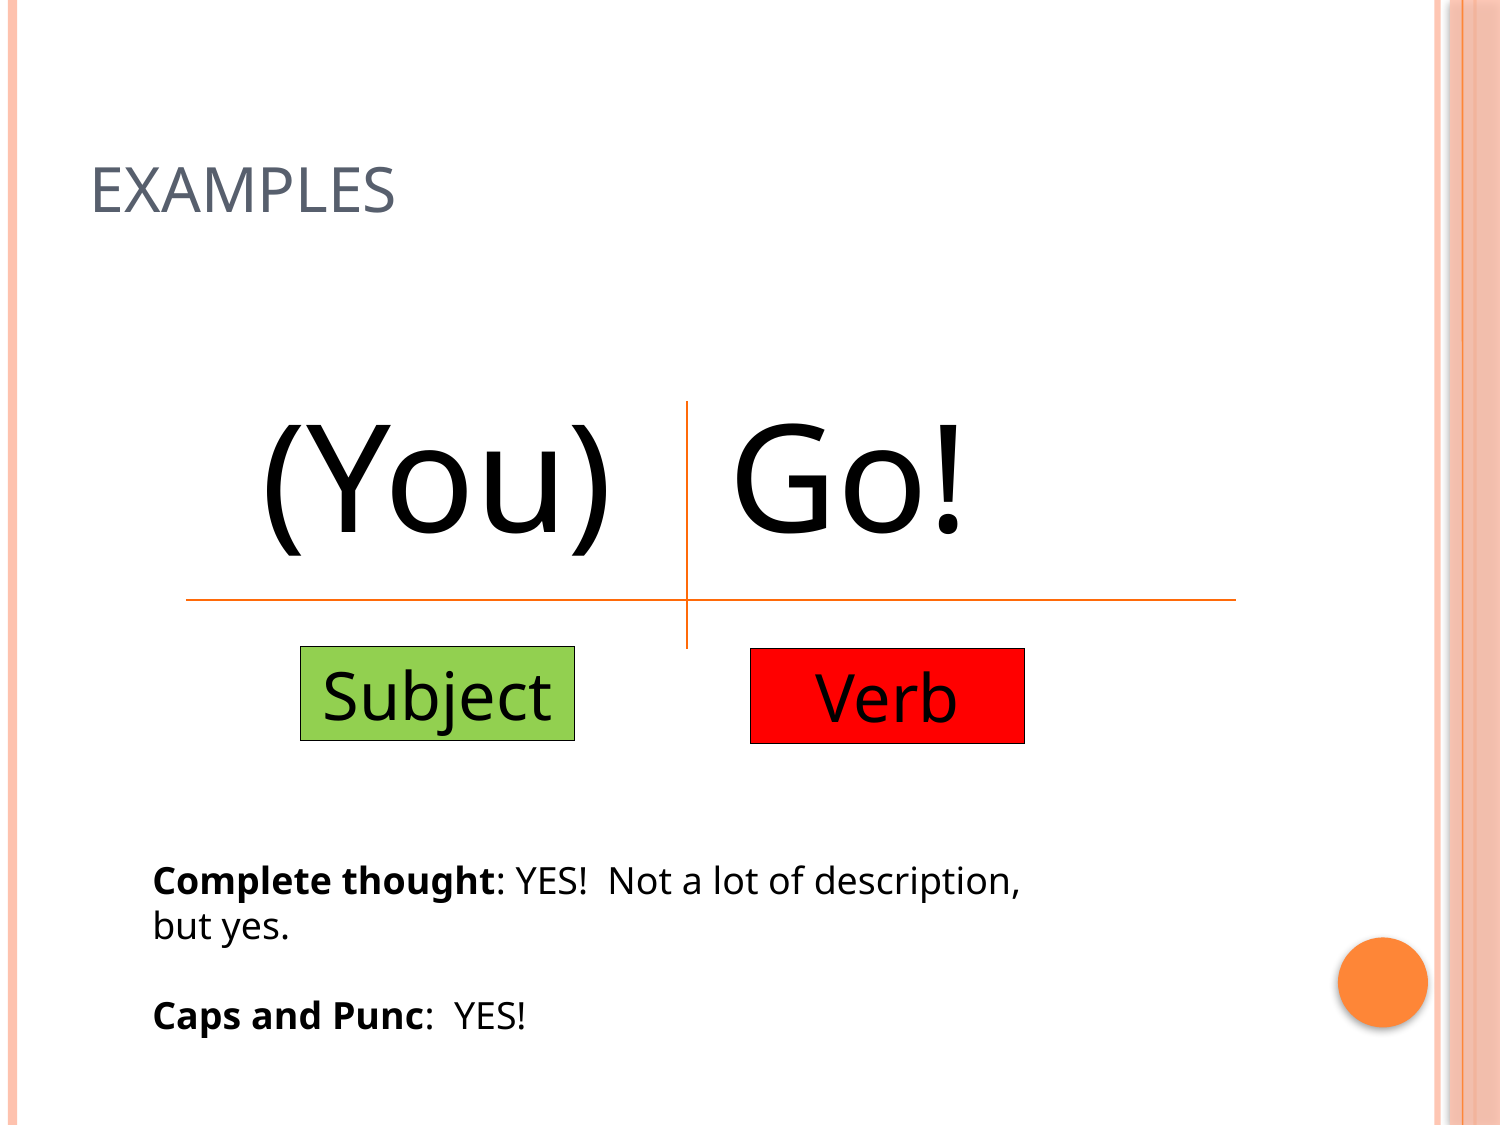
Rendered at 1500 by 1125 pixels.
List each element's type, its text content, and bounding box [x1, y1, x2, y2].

title Examples [75, 45, 1300, 233]
list [75, 262, 1300, 1062]
text_box (You) [168, 374, 707, 570]
text_box Subject [300, 646, 575, 741]
text_box Go! [713, 374, 1252, 570]
text_box Complete thought: YES! Not a lot of description, but yes. Caps and Punc: YES! [137, 849, 1088, 1045]
text_box Verb [750, 648, 1025, 744]
